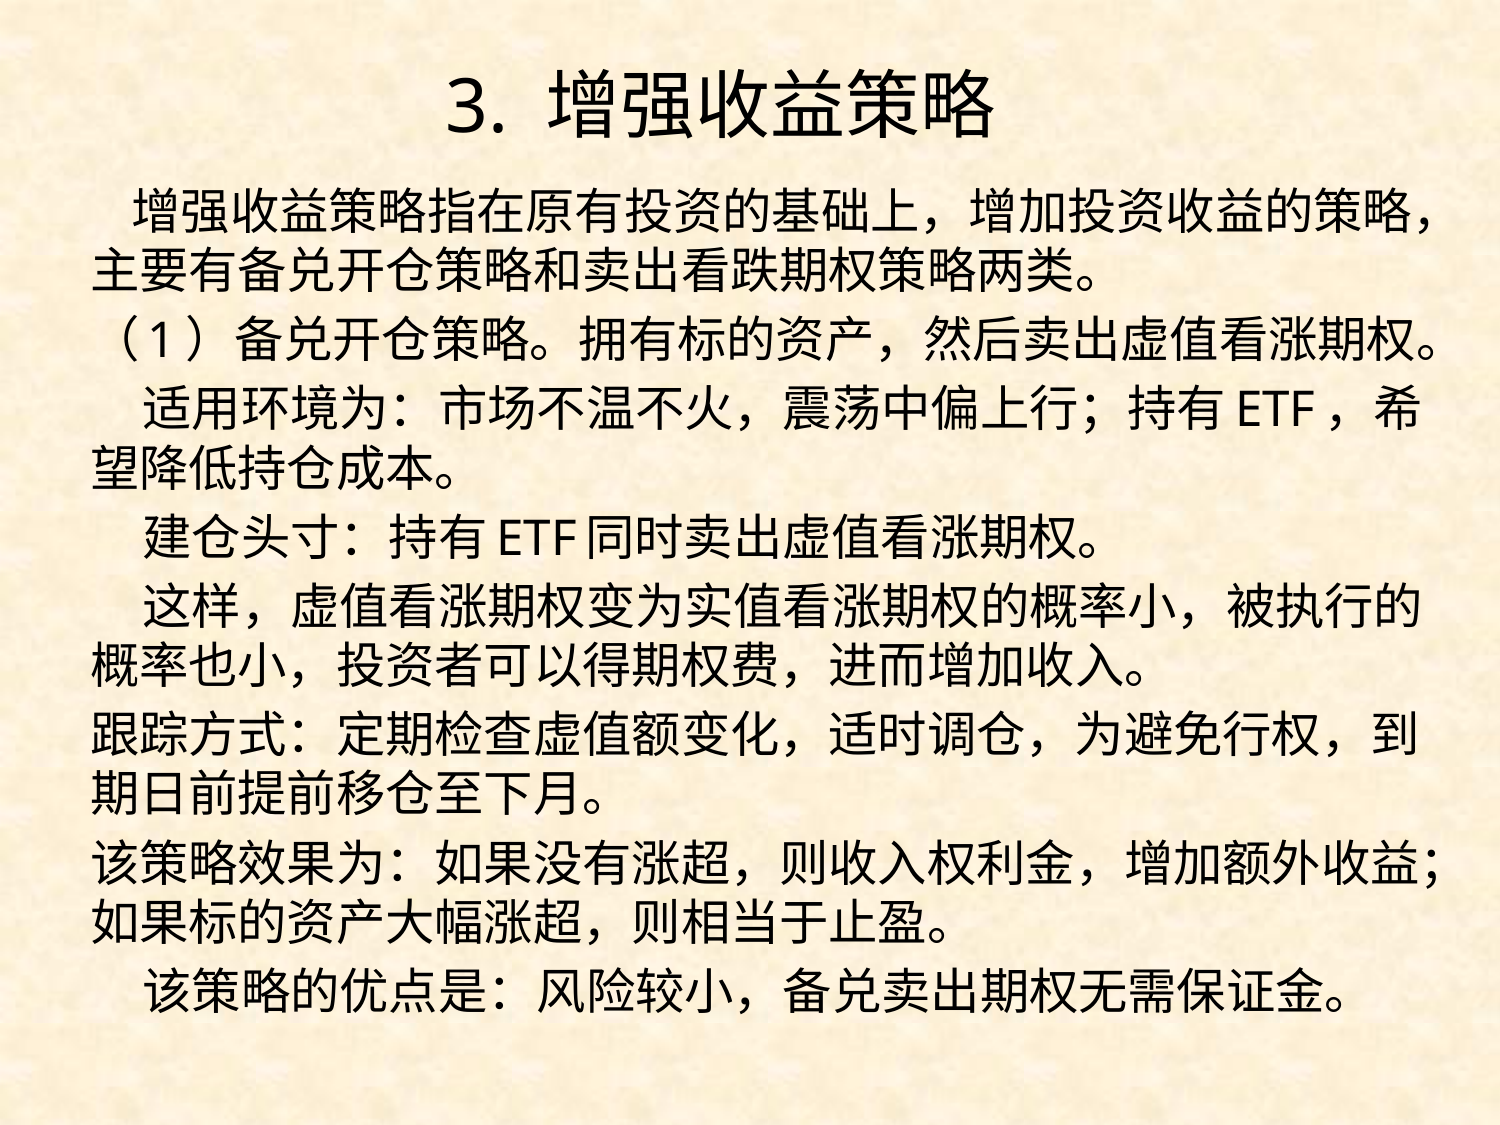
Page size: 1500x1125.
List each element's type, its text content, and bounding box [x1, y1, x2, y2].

picture [0, 0, 1500, 1125]
list 增强收益策略指在原有投资的基础上，增加投资收益的策略，主要有备兑开仓策略和卖出看跌期权策略两类。 （1）备兑开仓策略。拥有标的资产，然后卖出虚值看涨期权。 适用环境为：市场不温不火，震荡中偏上行；持有ETF，希望降低持仓成本。 建仓头寸：持有ETF同时卖出虚值看涨期权。 这样，虚值看涨期权变为实值看涨期权的概率小，被执行的概率也小，投资者可以得期权费，进而增加收入。 跟踪方式：定期检查虚值额变化，适时调仓，为避免行权，到期日前提前移仓至下月。 该策略效果为：如果没有涨超，则收入权利金，增加额外收益；如果标的资产大幅涨超，则相当于止盈。 该策略的优点是：风险较小，备兑卖出期权无需保证金。 [75, 172, 1447, 1059]
title 3. 增强收益策略 [171, 45, 1270, 161]
